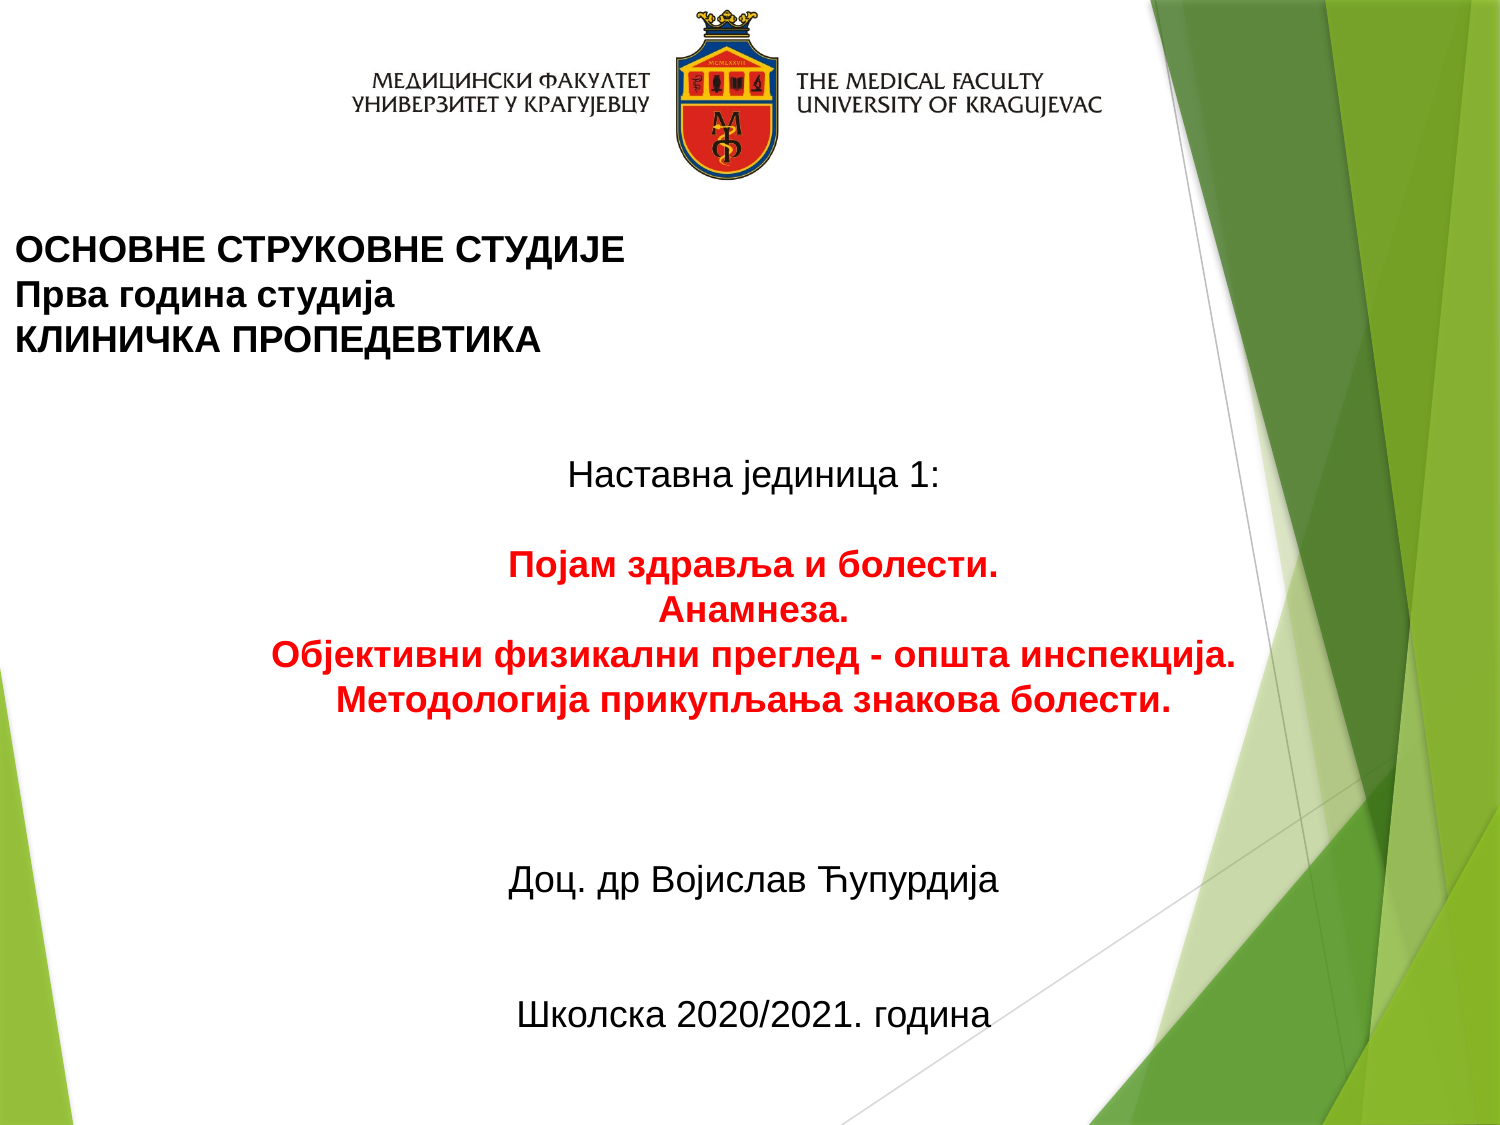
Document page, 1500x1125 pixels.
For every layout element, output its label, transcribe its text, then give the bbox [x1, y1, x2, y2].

text_box ОСНОВНЕ СТРУКОВНЕ СТУДИЈЕ Прва година студија КЛИНИЧКА ПРОПЕДЕВТИКА Наставна јединица 1: Појам здравља и болести. Aнамнеза. Објективни физикални преглед - општа инспекција. Методологија прикупљања знакова болести. Доц. др Војислав Ћупурдија Школска 2020/2021. година [0, 246, 1500, 1014]
picture [328, 0, 1125, 191]
